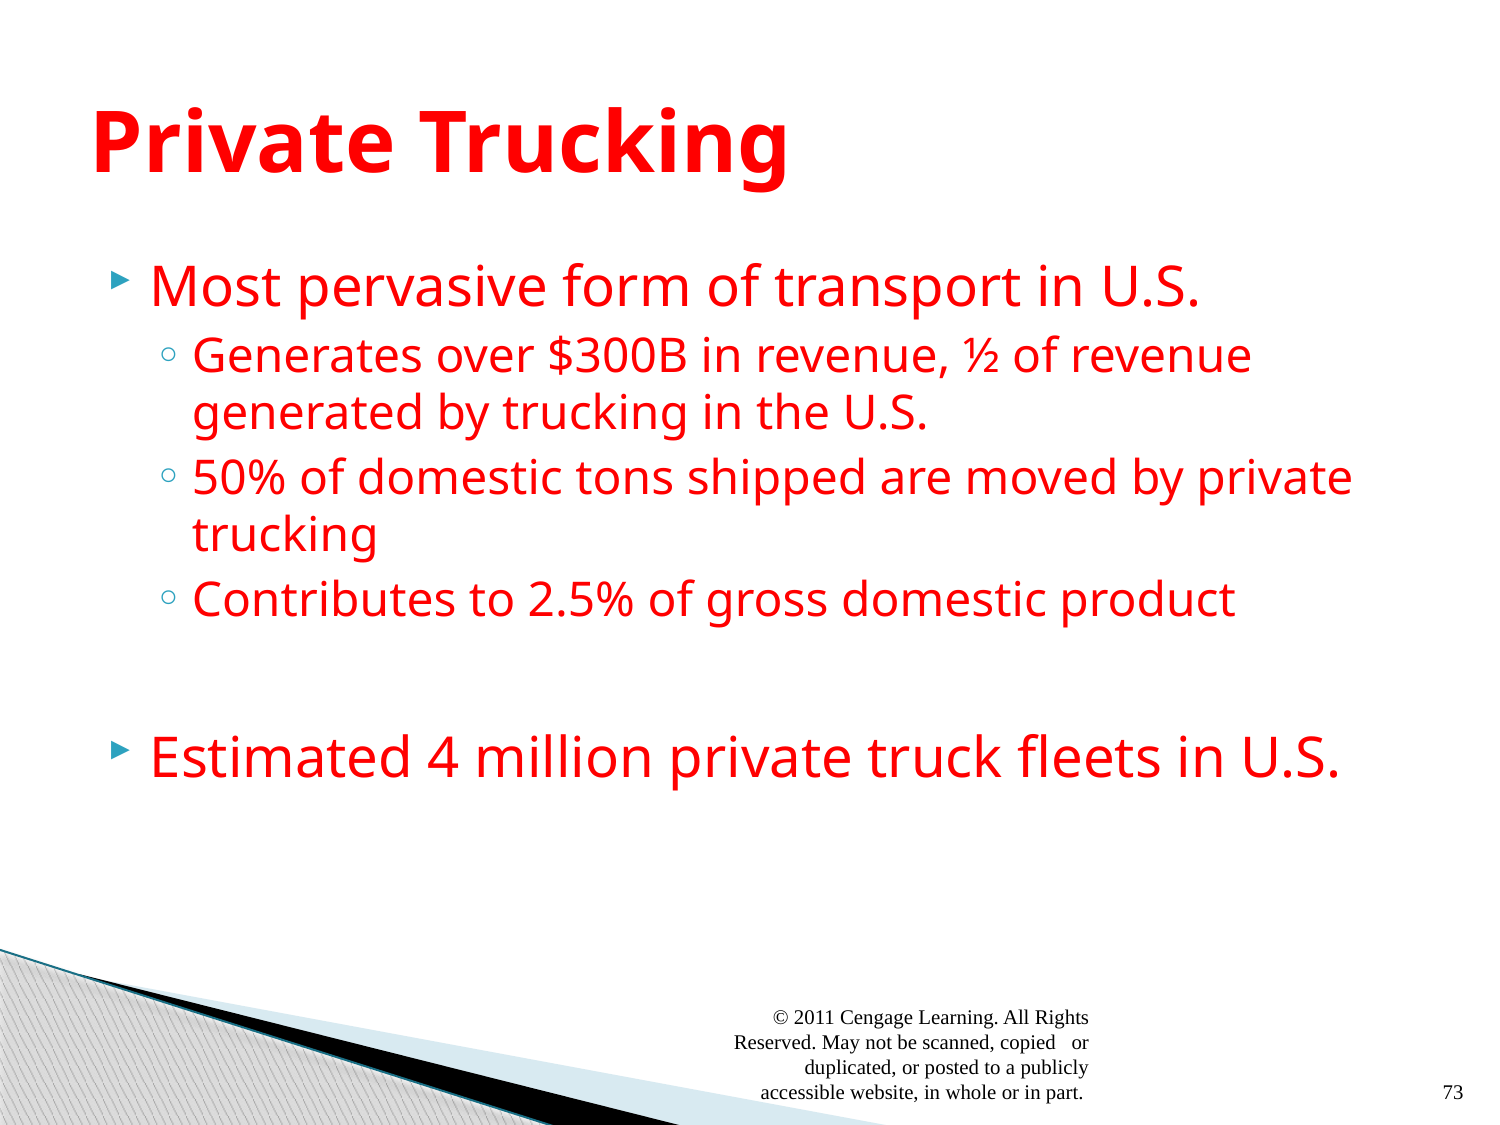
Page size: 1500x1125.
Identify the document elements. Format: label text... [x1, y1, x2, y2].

list Most pervasive form of transport in U.S. Generates over $300B in revenue, ½ of revenue generated by trucking in the U.S. 50% of domestic tons shipped are moved by private trucking Contributes to 2.5% of gross domestic product Estimated 4 million private truck fleets in U.S. [74, 242, 1426, 986]
title Private Trucking [75, 45, 1425, 233]
slide_number 73 [1418, 1051, 1479, 1112]
footer © 2011 Cengage Learning. All Rights Reserved. May not be scanned, copied or duplicated, or posted to a publicly accessible website, in whole or in part. [718, 1051, 1105, 1112]
